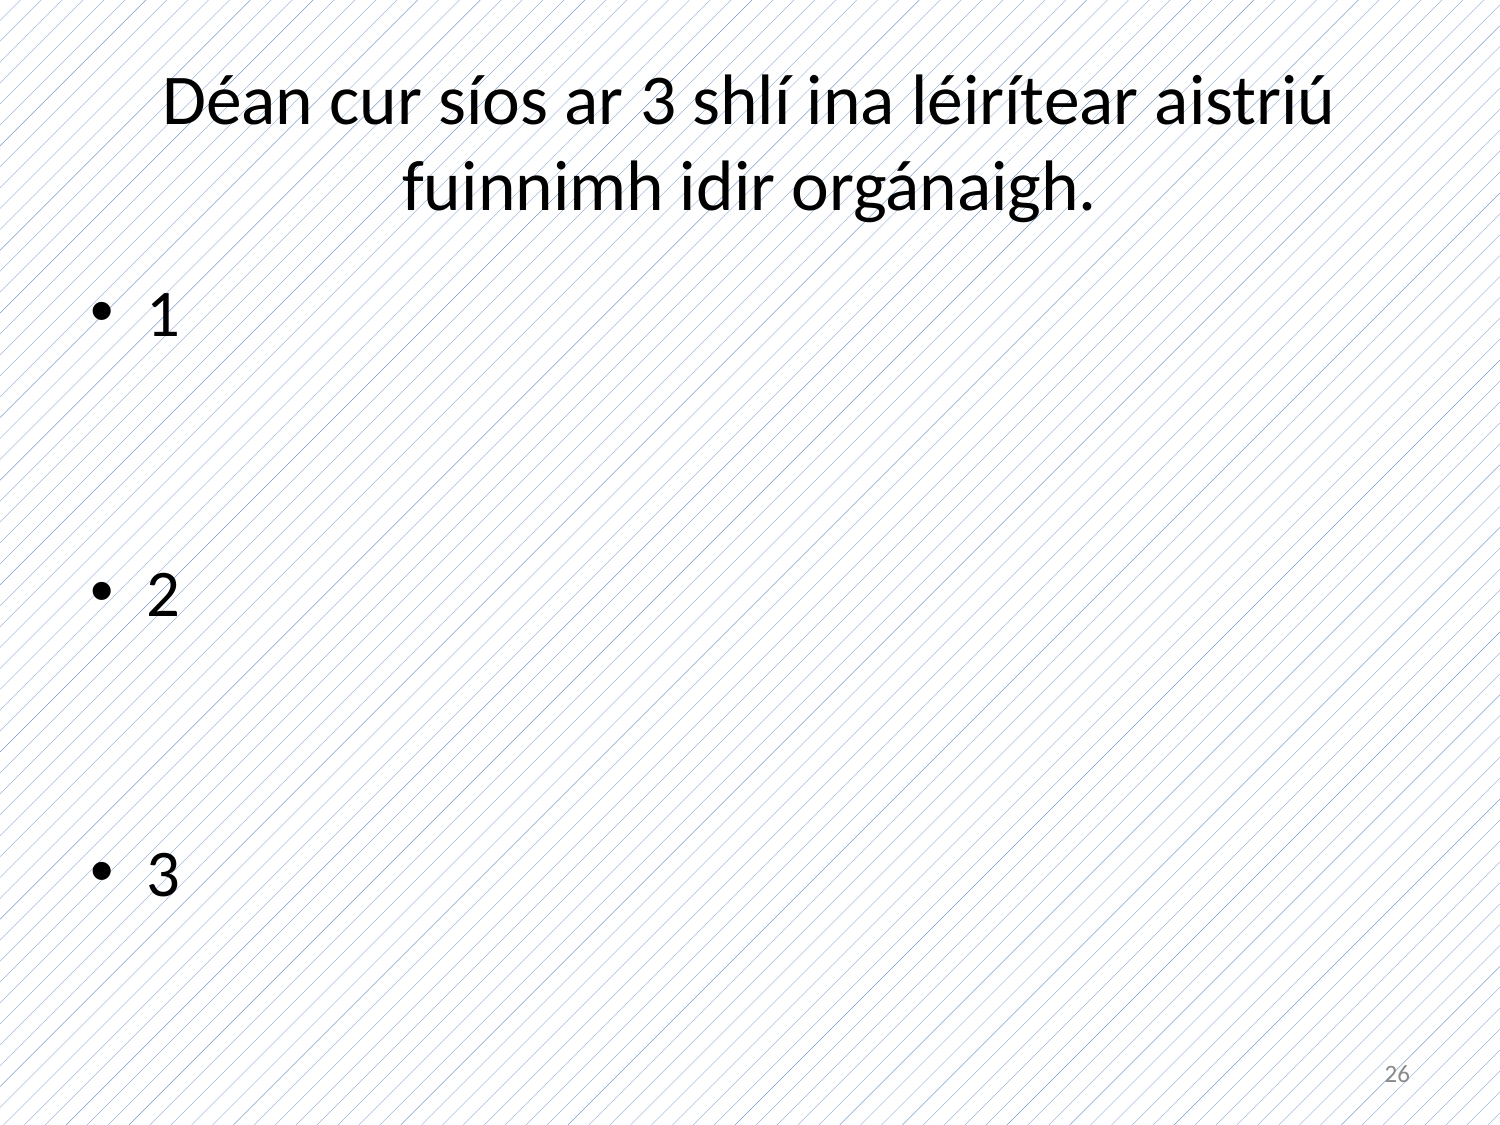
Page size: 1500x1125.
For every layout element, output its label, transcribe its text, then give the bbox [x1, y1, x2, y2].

list 1 2 3 [75, 262, 1425, 1005]
slide_number 26 [1074, 1042, 1425, 1103]
title Déan cur síos ar 3 shlí ina léirítear aistriú fuinnimh idir orgánaigh. [75, 45, 1425, 233]
